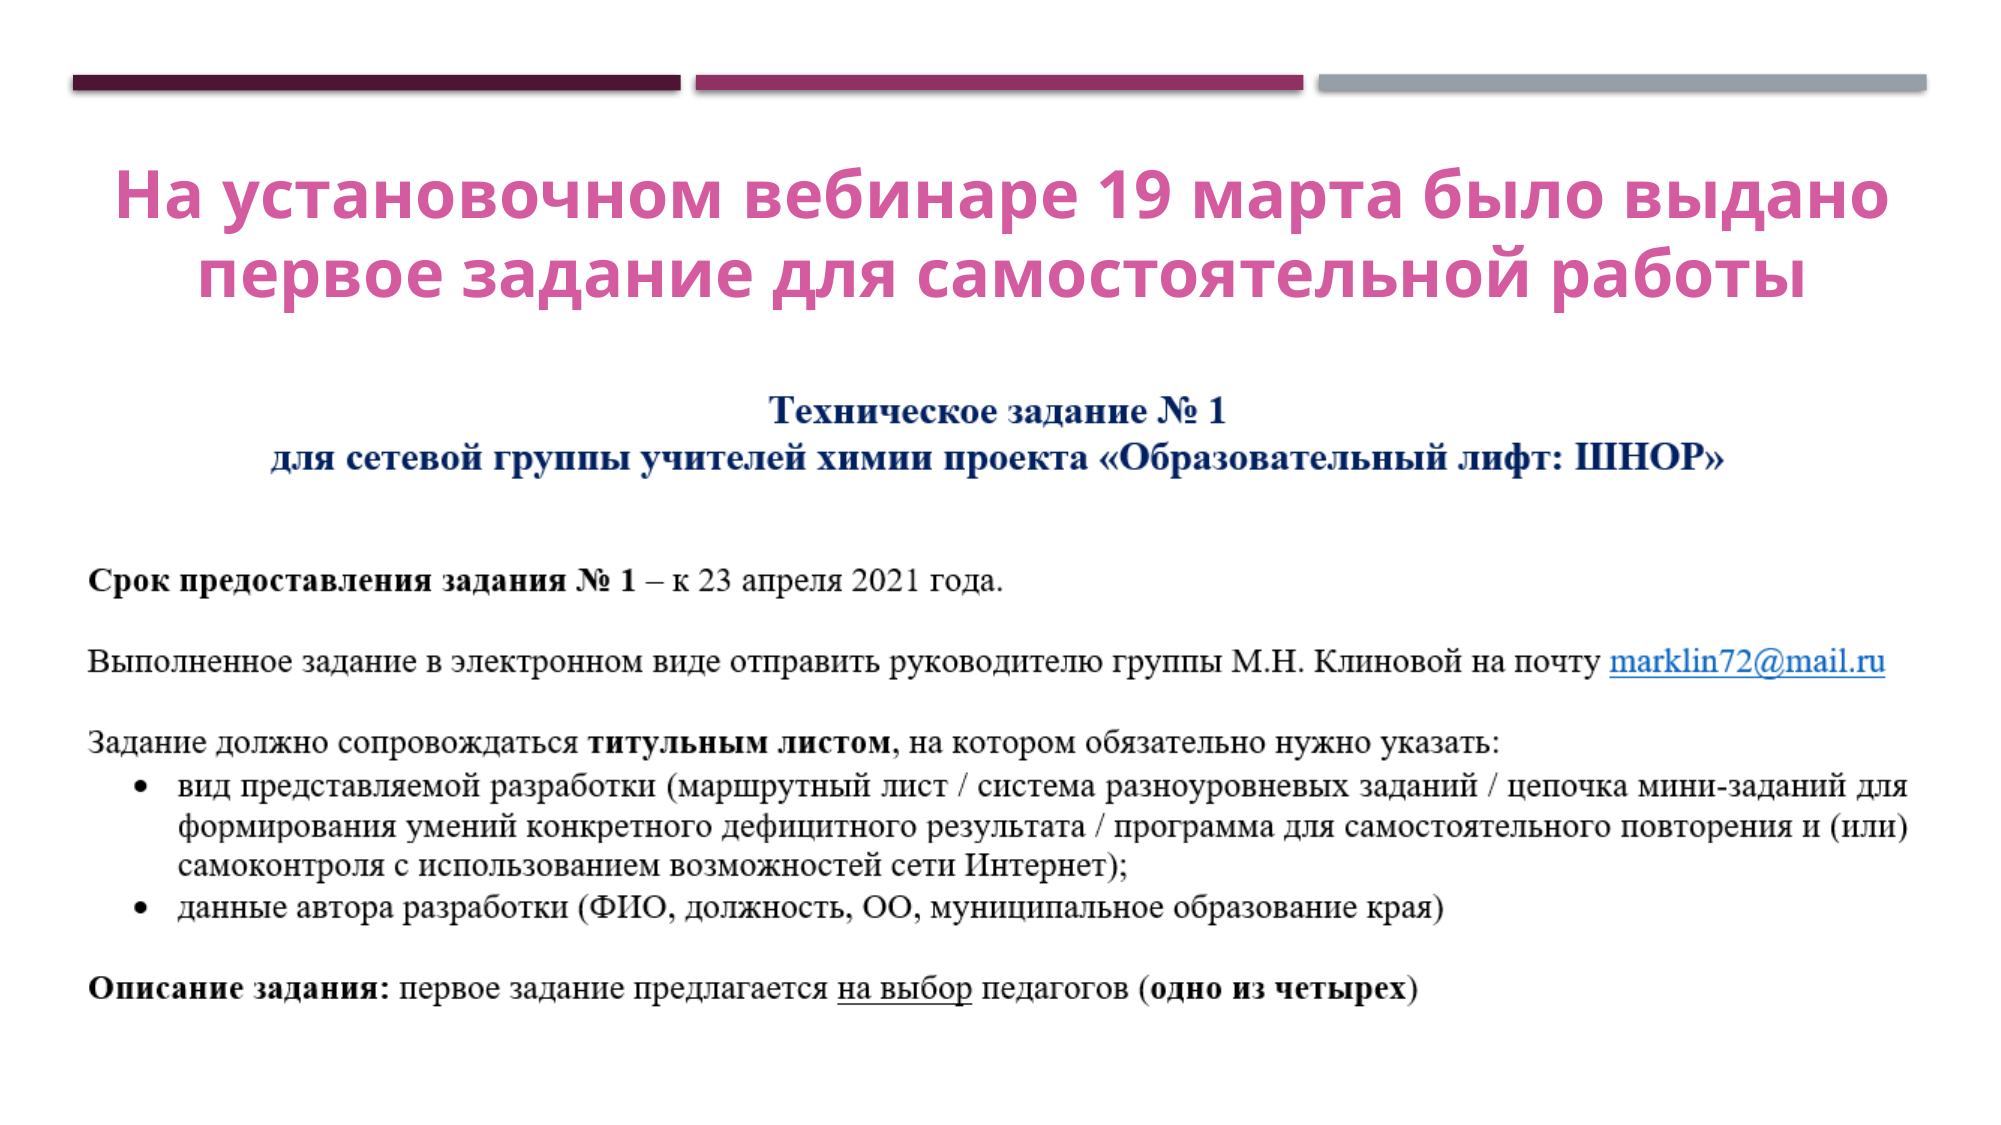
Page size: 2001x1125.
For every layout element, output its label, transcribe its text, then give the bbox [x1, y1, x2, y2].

picture [70, 364, 1936, 1036]
text_box На установочном вебинаре 19 марта было выдано первое задание для самостоятельной работы [70, 143, 1935, 319]
